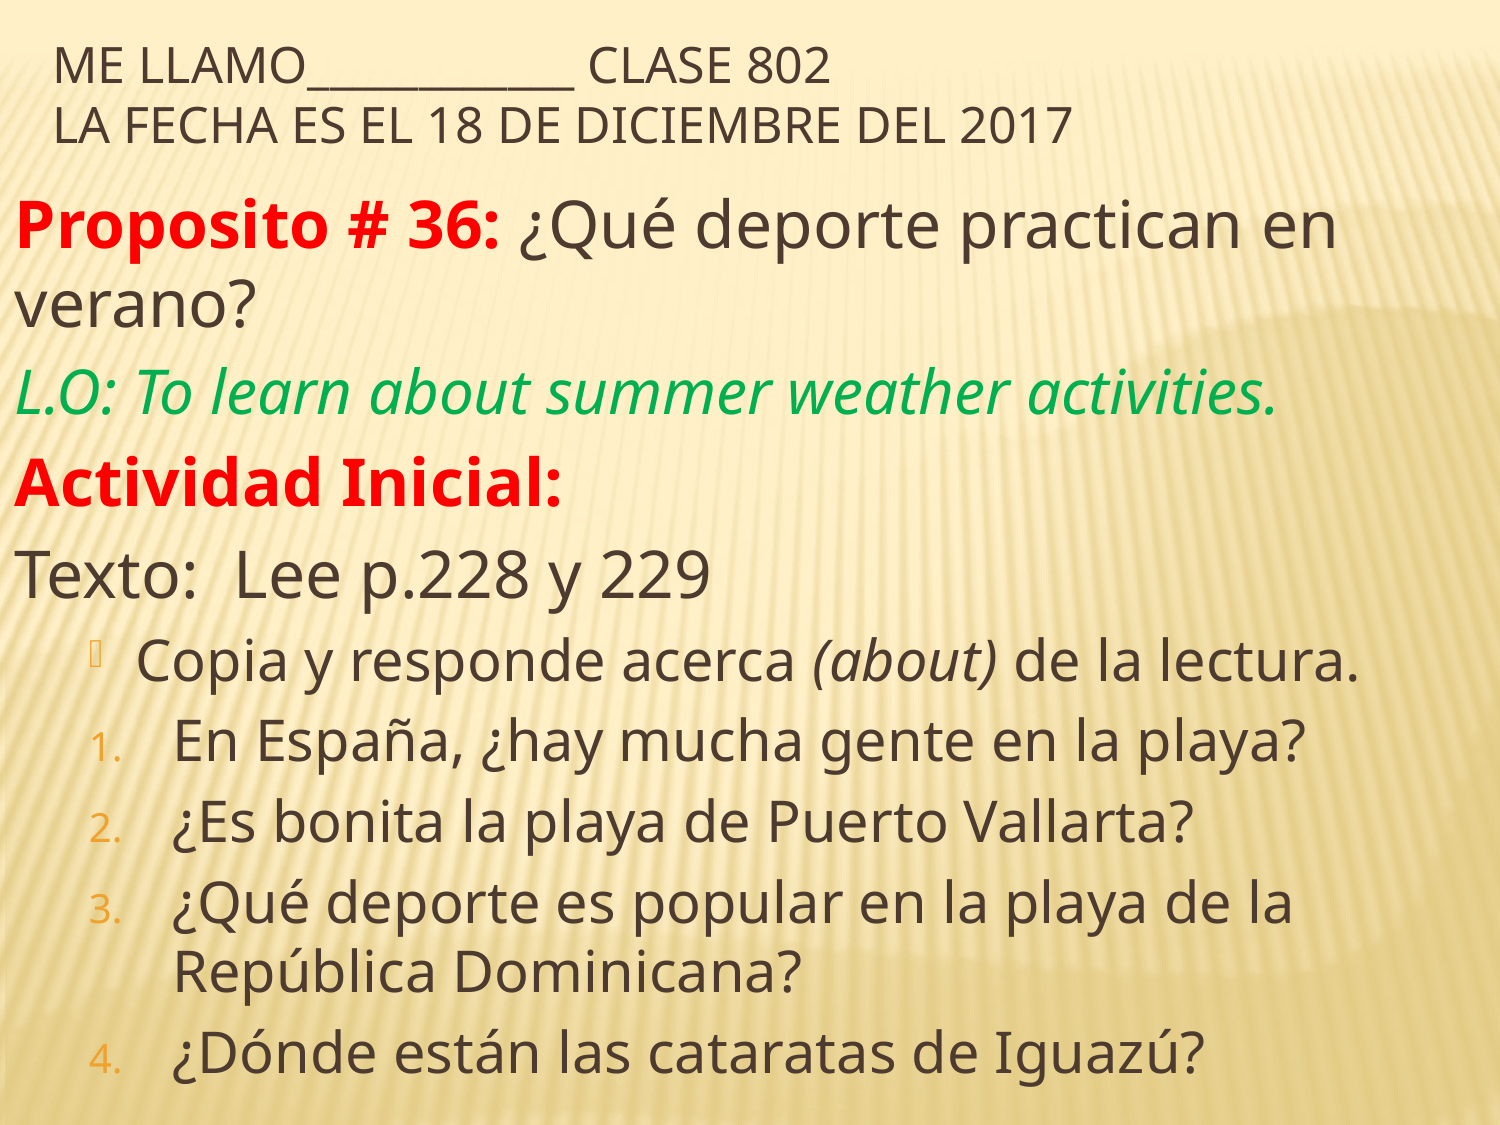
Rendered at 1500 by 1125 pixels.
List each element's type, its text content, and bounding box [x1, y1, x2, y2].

text_box Me llamo____________ Clase 802 La fecha es el 18 de diciembre del 2017 [37, 24, 1463, 163]
text_box Proposito # 36: ¿Qué deporte practican en verano? L.O: To learn about summer weather activities. Actividad Inicial: Texto: Lee p.228 y 229 Copia y responde acerca (about) de la lectura. En España, ¿hay mucha gente en la playa? ¿Es bonita la playa de Puerto Vallarta? ¿Qué deporte es popular en la playa de la República Dominicana? ¿Dónde están las cataratas de Iguazú? [0, 174, 1475, 1100]
